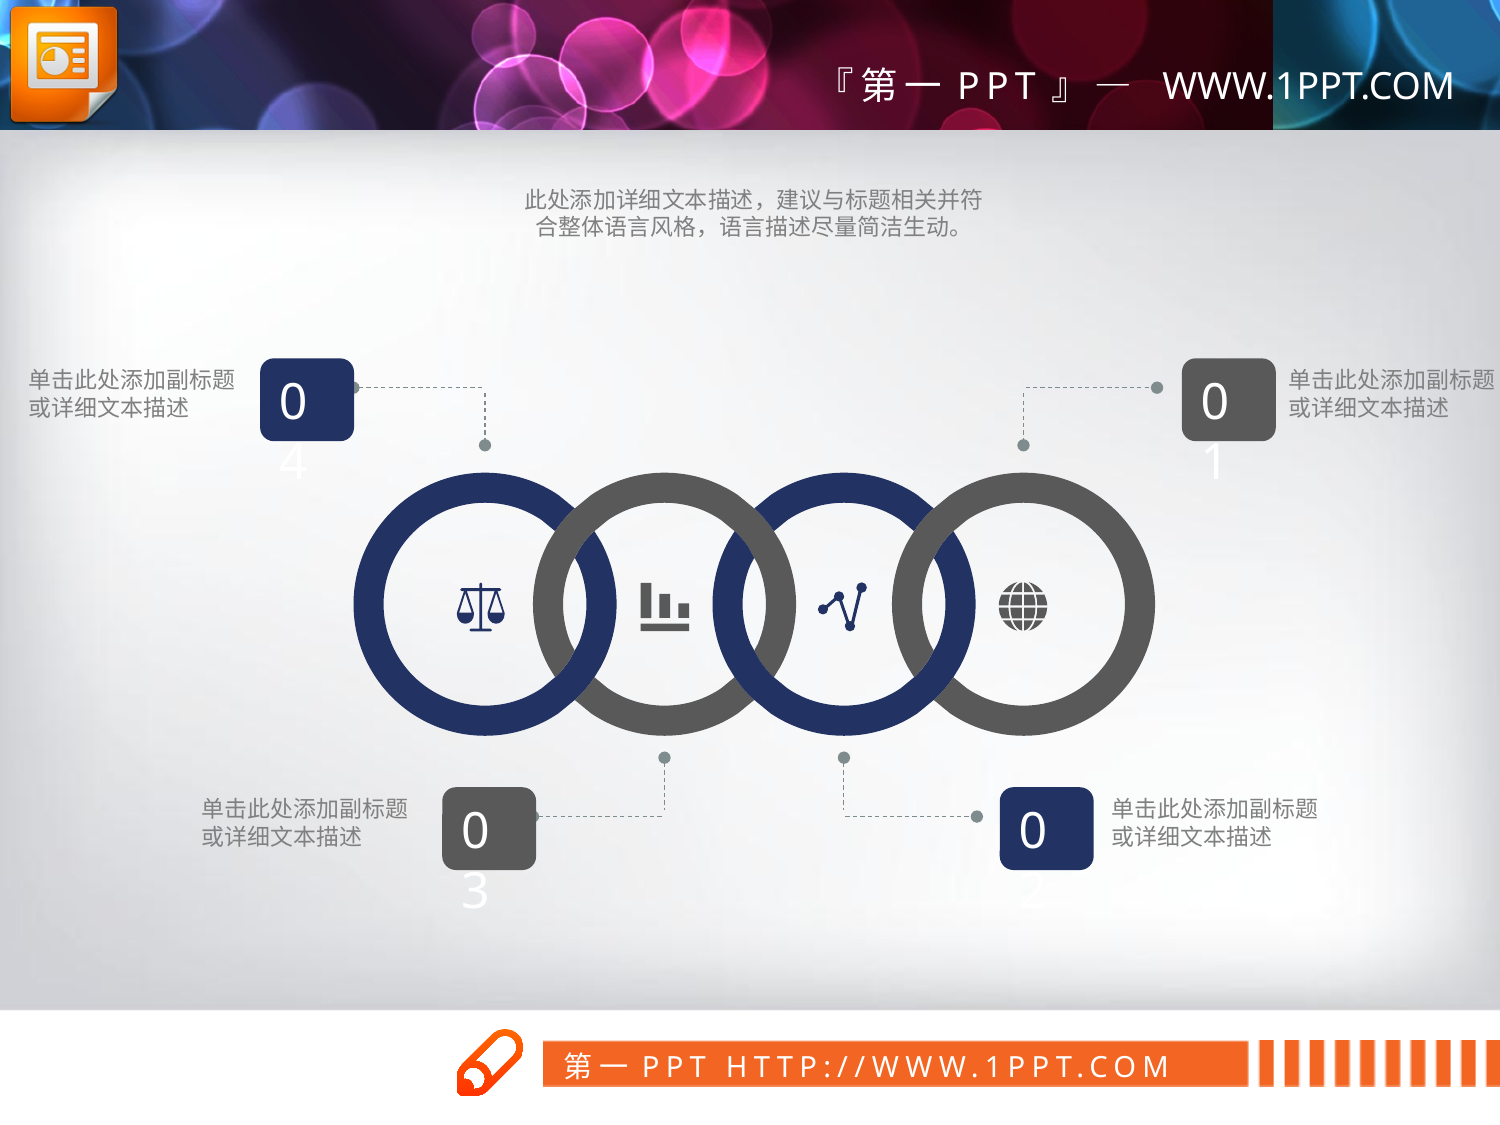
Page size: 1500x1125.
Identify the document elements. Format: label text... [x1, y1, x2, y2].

text_box 单击此处添加副标题或详细文本描述 [186, 787, 431, 885]
text_box [574, 677, 754, 736]
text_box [998, 581, 1048, 631]
text_box [891, 472, 1156, 736]
text_box 此处添加详细文本描述，建议与标题相关并符合整体语言风格，语言描述尽量简洁生动。 [508, 178, 1000, 248]
text_box [456, 582, 505, 632]
text_box 02 [999, 787, 1094, 871]
text_box [712, 531, 976, 736]
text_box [640, 582, 690, 632]
picture [543, 1040, 1500, 1087]
text_box [532, 472, 797, 678]
text_box 04 [260, 358, 355, 442]
text_box 单击此处添加副标题或详细文本描述 [14, 358, 259, 456]
picture [0, 0, 1500, 1012]
text_box [754, 472, 934, 532]
text_box 01 [1181, 358, 1273, 442]
text_box 单击此处添加副标题或详细文本描述 [1273, 358, 1500, 456]
text_box 03 [442, 787, 537, 871]
text_box [817, 582, 867, 632]
text_box [353, 472, 617, 736]
text_box 单击此处添加副标题或详细文本描述 [1096, 787, 1341, 885]
